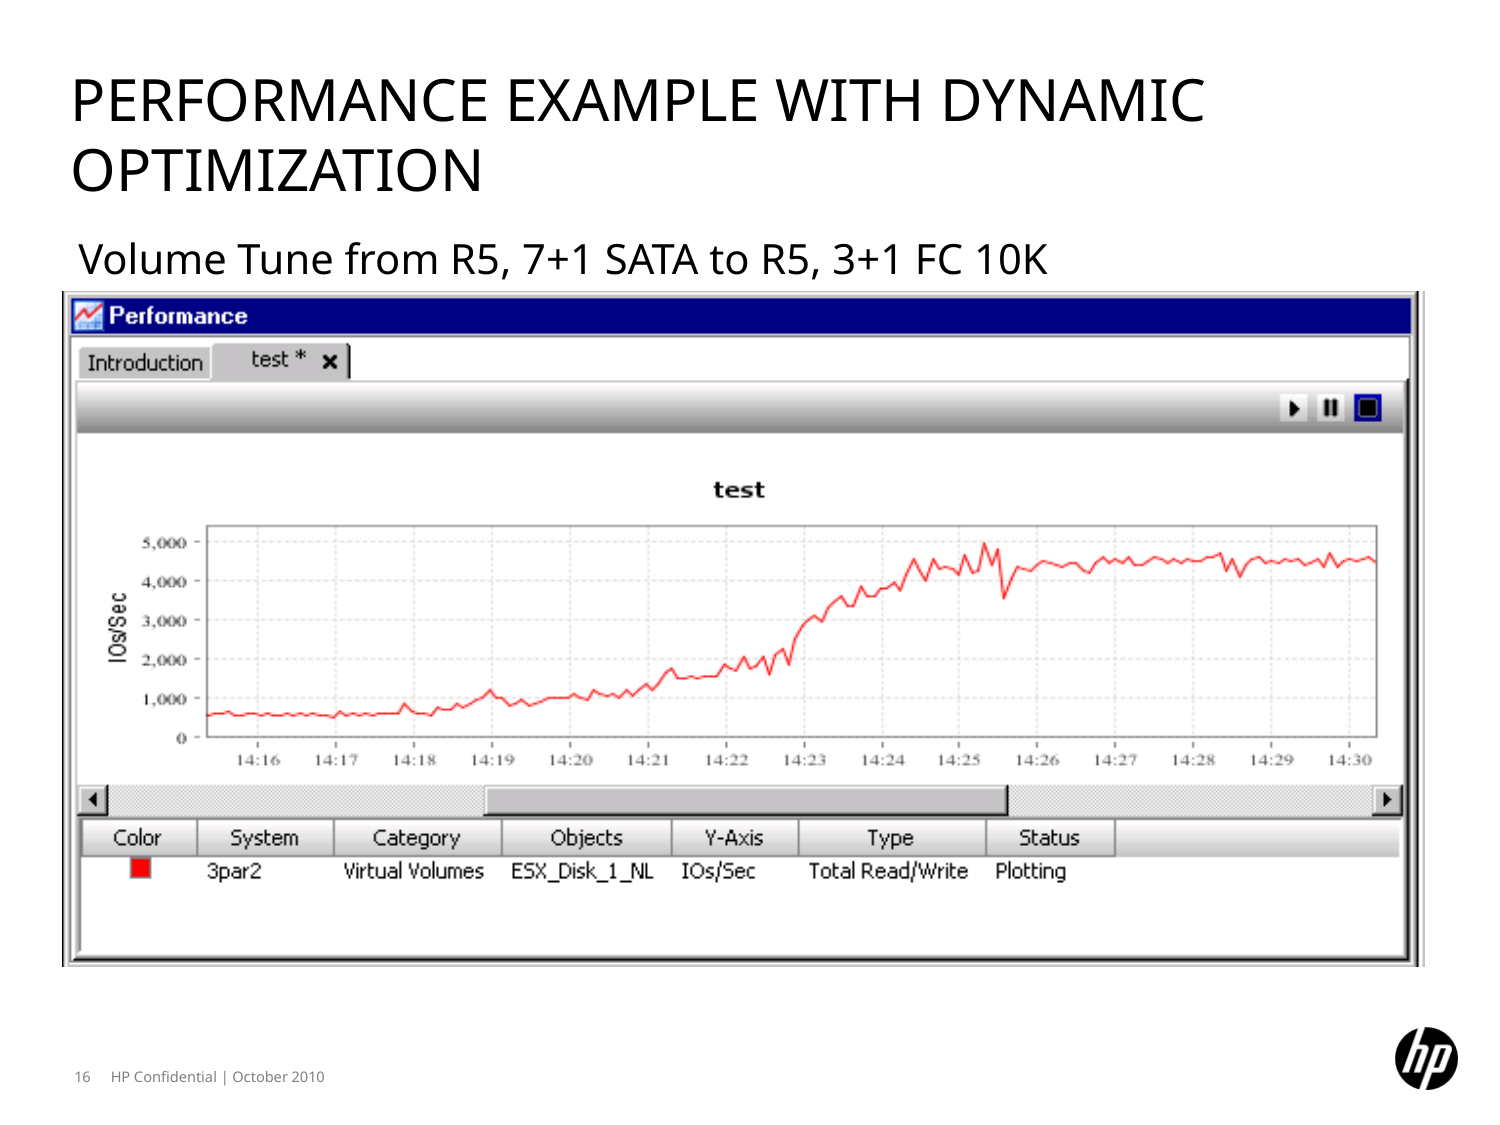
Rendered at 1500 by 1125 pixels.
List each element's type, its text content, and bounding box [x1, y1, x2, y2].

picture [1393, 1025, 1460, 1092]
list Volume Tune from R5, 7+1 SATA to R5, 3+1 FC 10K [63, 224, 1459, 1005]
picture [62, 290, 1425, 967]
title Performance Example with Dynamic Optimization [55, 55, 1451, 128]
